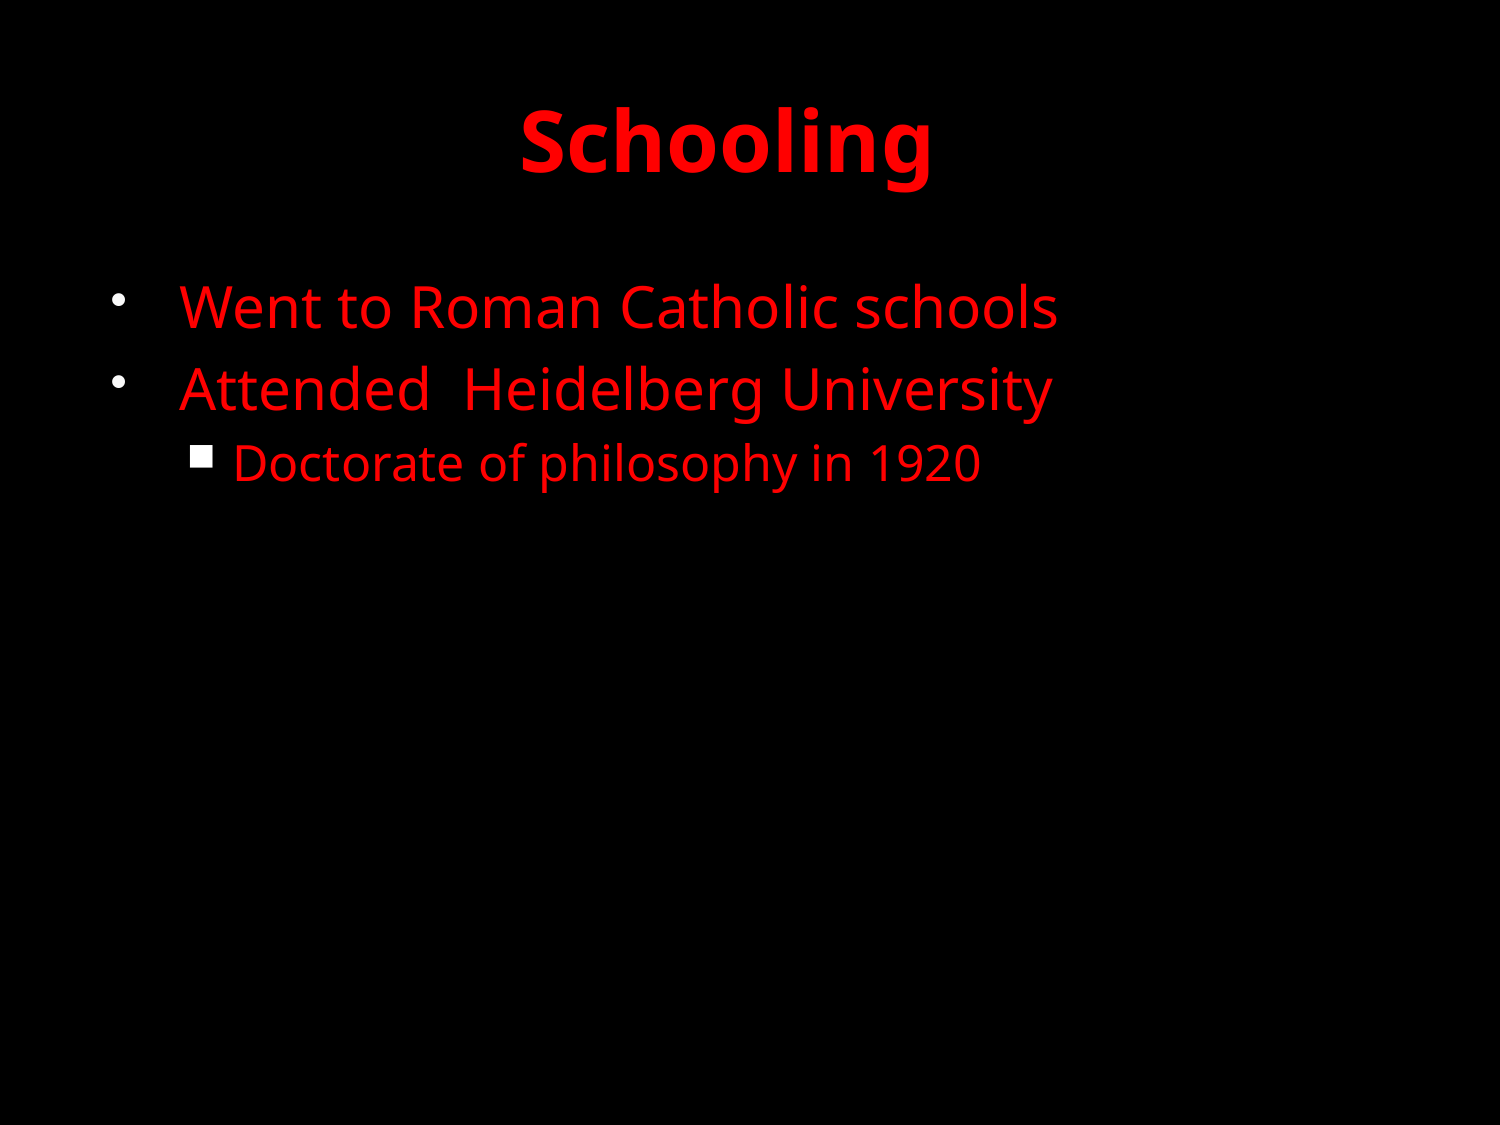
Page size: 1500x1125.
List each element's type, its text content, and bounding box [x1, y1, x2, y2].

list Went to Roman Catholic schools Attended Heidelberg University Doctorate of philosophy in 1920 [75, 262, 1425, 1035]
title Schooling [75, 45, 1425, 233]
